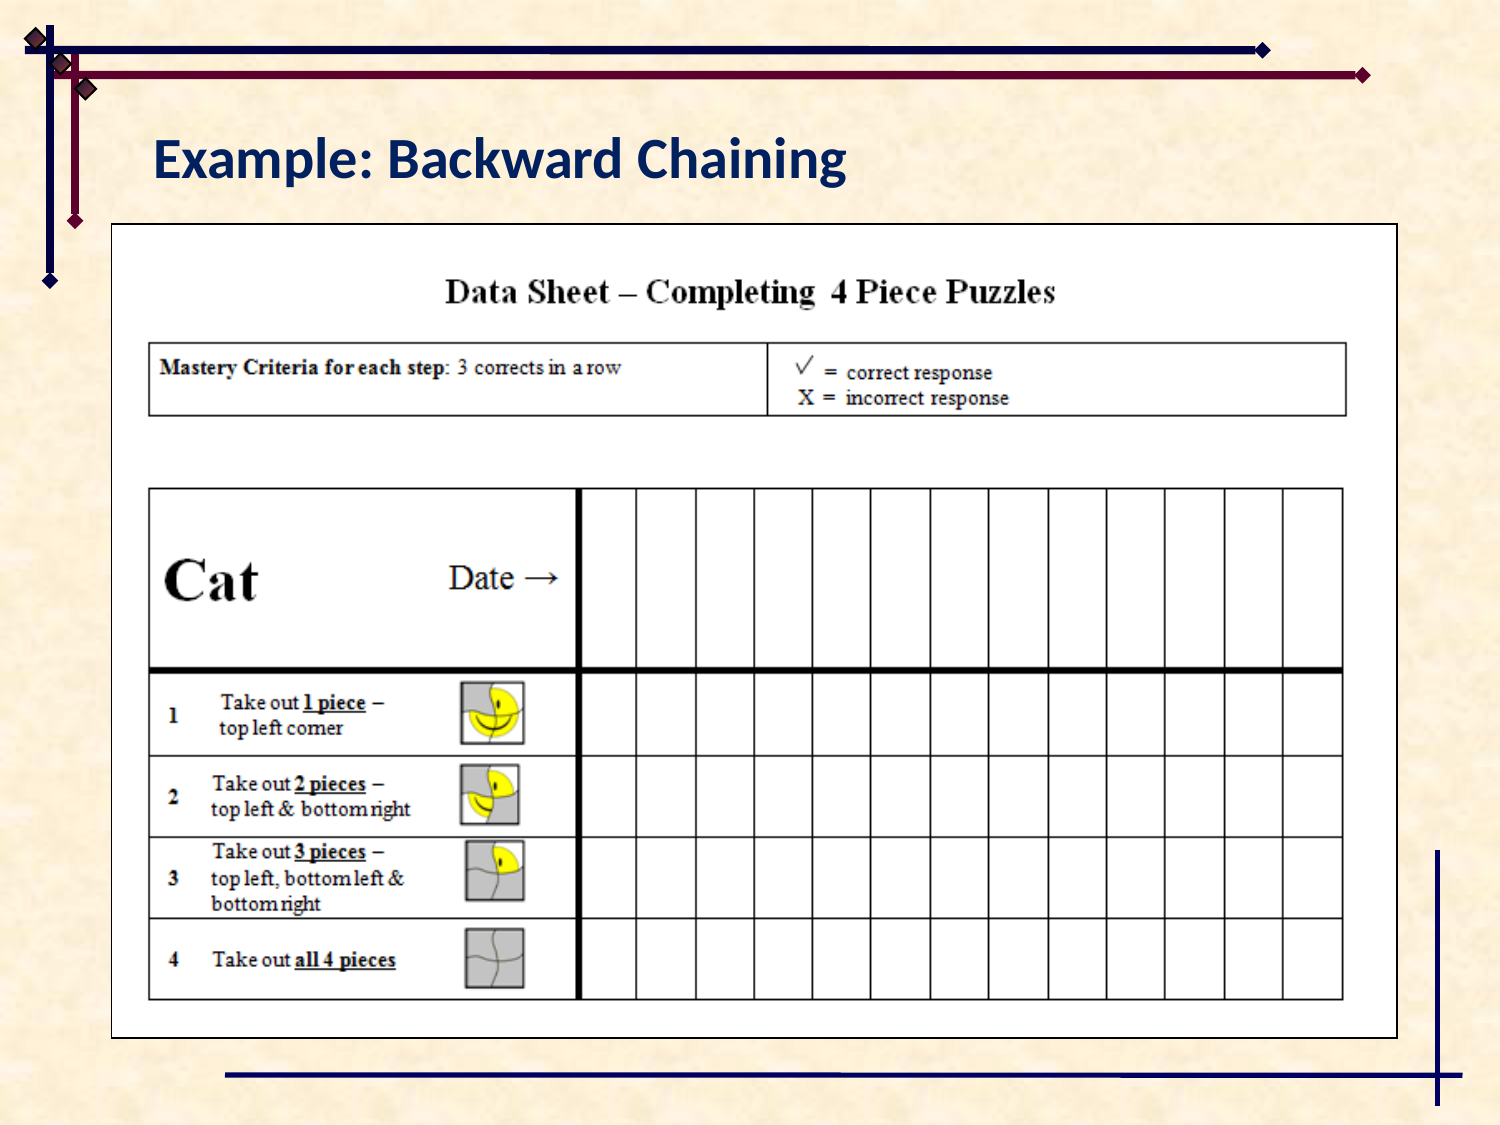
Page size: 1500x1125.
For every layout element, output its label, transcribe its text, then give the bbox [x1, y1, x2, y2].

picture [0, 0, 1500, 1125]
text_box Example: Backward Chaining [112, 112, 888, 198]
